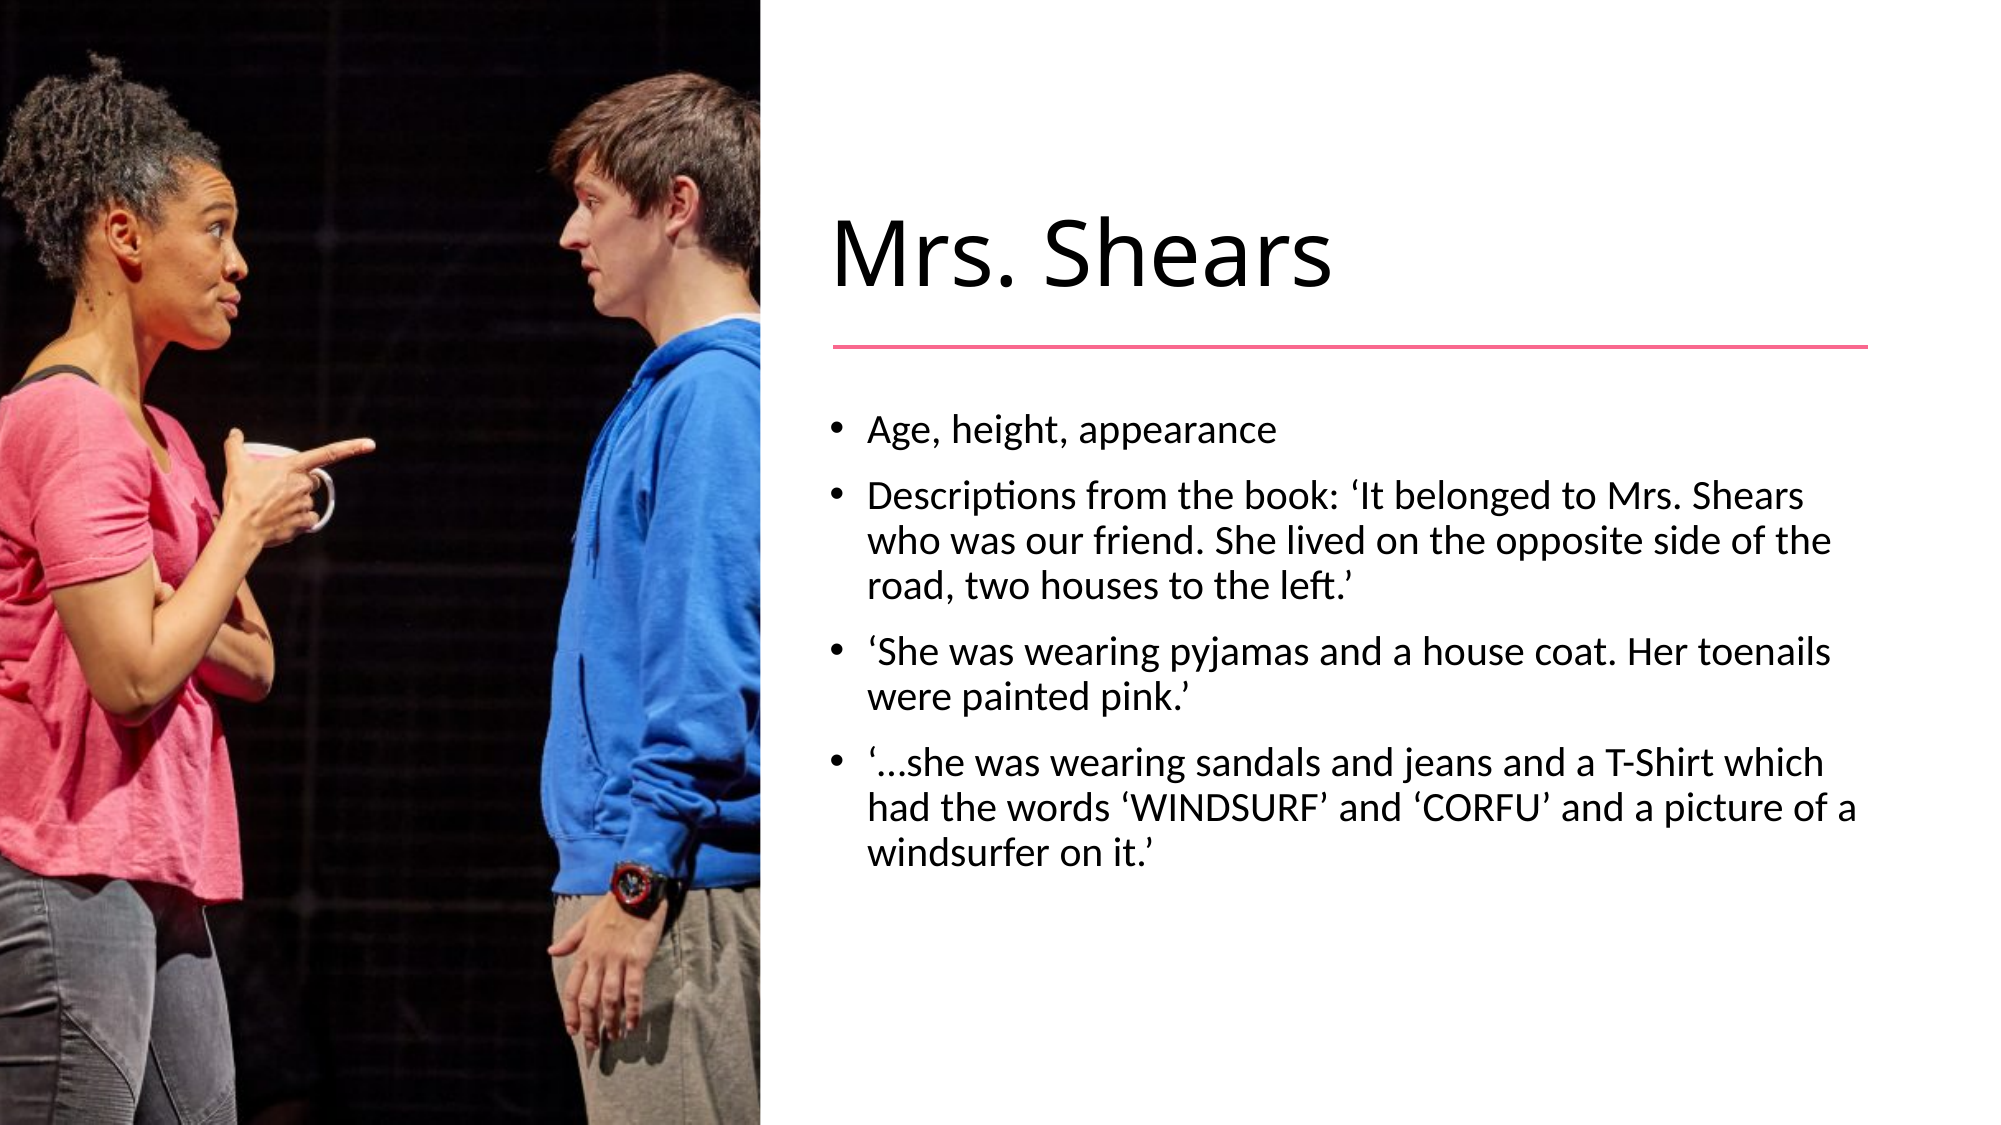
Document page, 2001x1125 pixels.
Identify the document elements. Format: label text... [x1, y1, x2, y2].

list Age, height, appearance Descriptions from the book: ‘It belonged to Mrs. Shears who was our friend. She lived on the opposite side of the road, two houses to the left.’ ‘She was wearing pyjamas and a house coat. Her toenails were painted pink.’ ‘…she was wearing sandals and jeans and a T-Shirt which had the words ‘WINDSURF’ and ‘CORFU’ and a picture of a windsurfer on it.’ [814, 399, 1895, 1021]
picture [0, 0, 761, 1125]
title Mrs. Shears [814, 103, 1895, 315]
